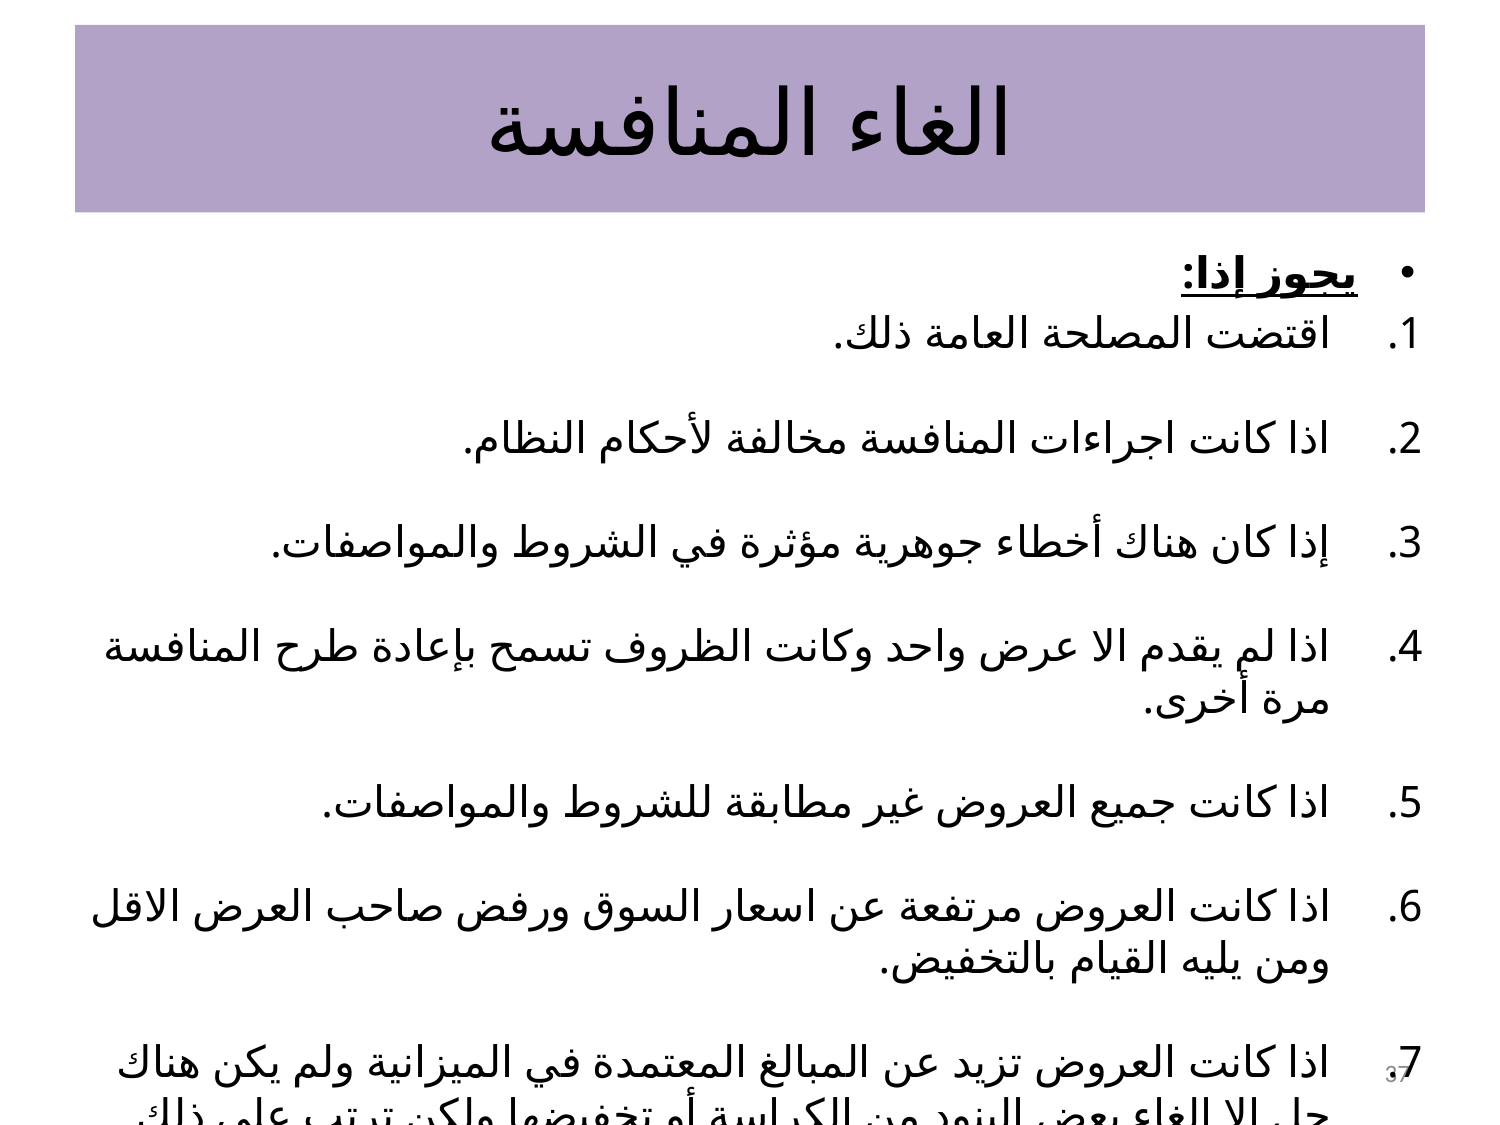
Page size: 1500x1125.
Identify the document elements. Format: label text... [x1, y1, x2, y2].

title الغاء المنافسة [75, 24, 1425, 213]
list يجوز إذا: اقتضت المصلحة العامة ذلك. اذا كانت اجراءات المنافسة مخالفة لأحكام النظام. إذا كان هناك أخطاء جوهرية مؤثرة في الشروط والمواصفات. اذا لم يقدم الا عرض واحد وكانت الظروف تسمح بإعادة طرح المنافسة مرة أخرى. اذا كانت جميع العروض غير مطابقة للشروط والمواصفات. اذا كانت العروض مرتفعة عن اسعار السوق ورفض صاحب العرض الاقل ومن يليه القيام بالتخفيض. اذا كانت العروض تزيد عن المبالغ المعتمدة في الميزانية ولم يكن هناك حل إلا الغاء بعض البنود من الكراسة أو تخفيضها ولكن ترتب على ذلك ضرر على الانتفاع بالمشروع ، أو سبب تغيير في ترتيب العروض. [75, 237, 1425, 1125]
slide_number 37 [1074, 1042, 1425, 1103]
